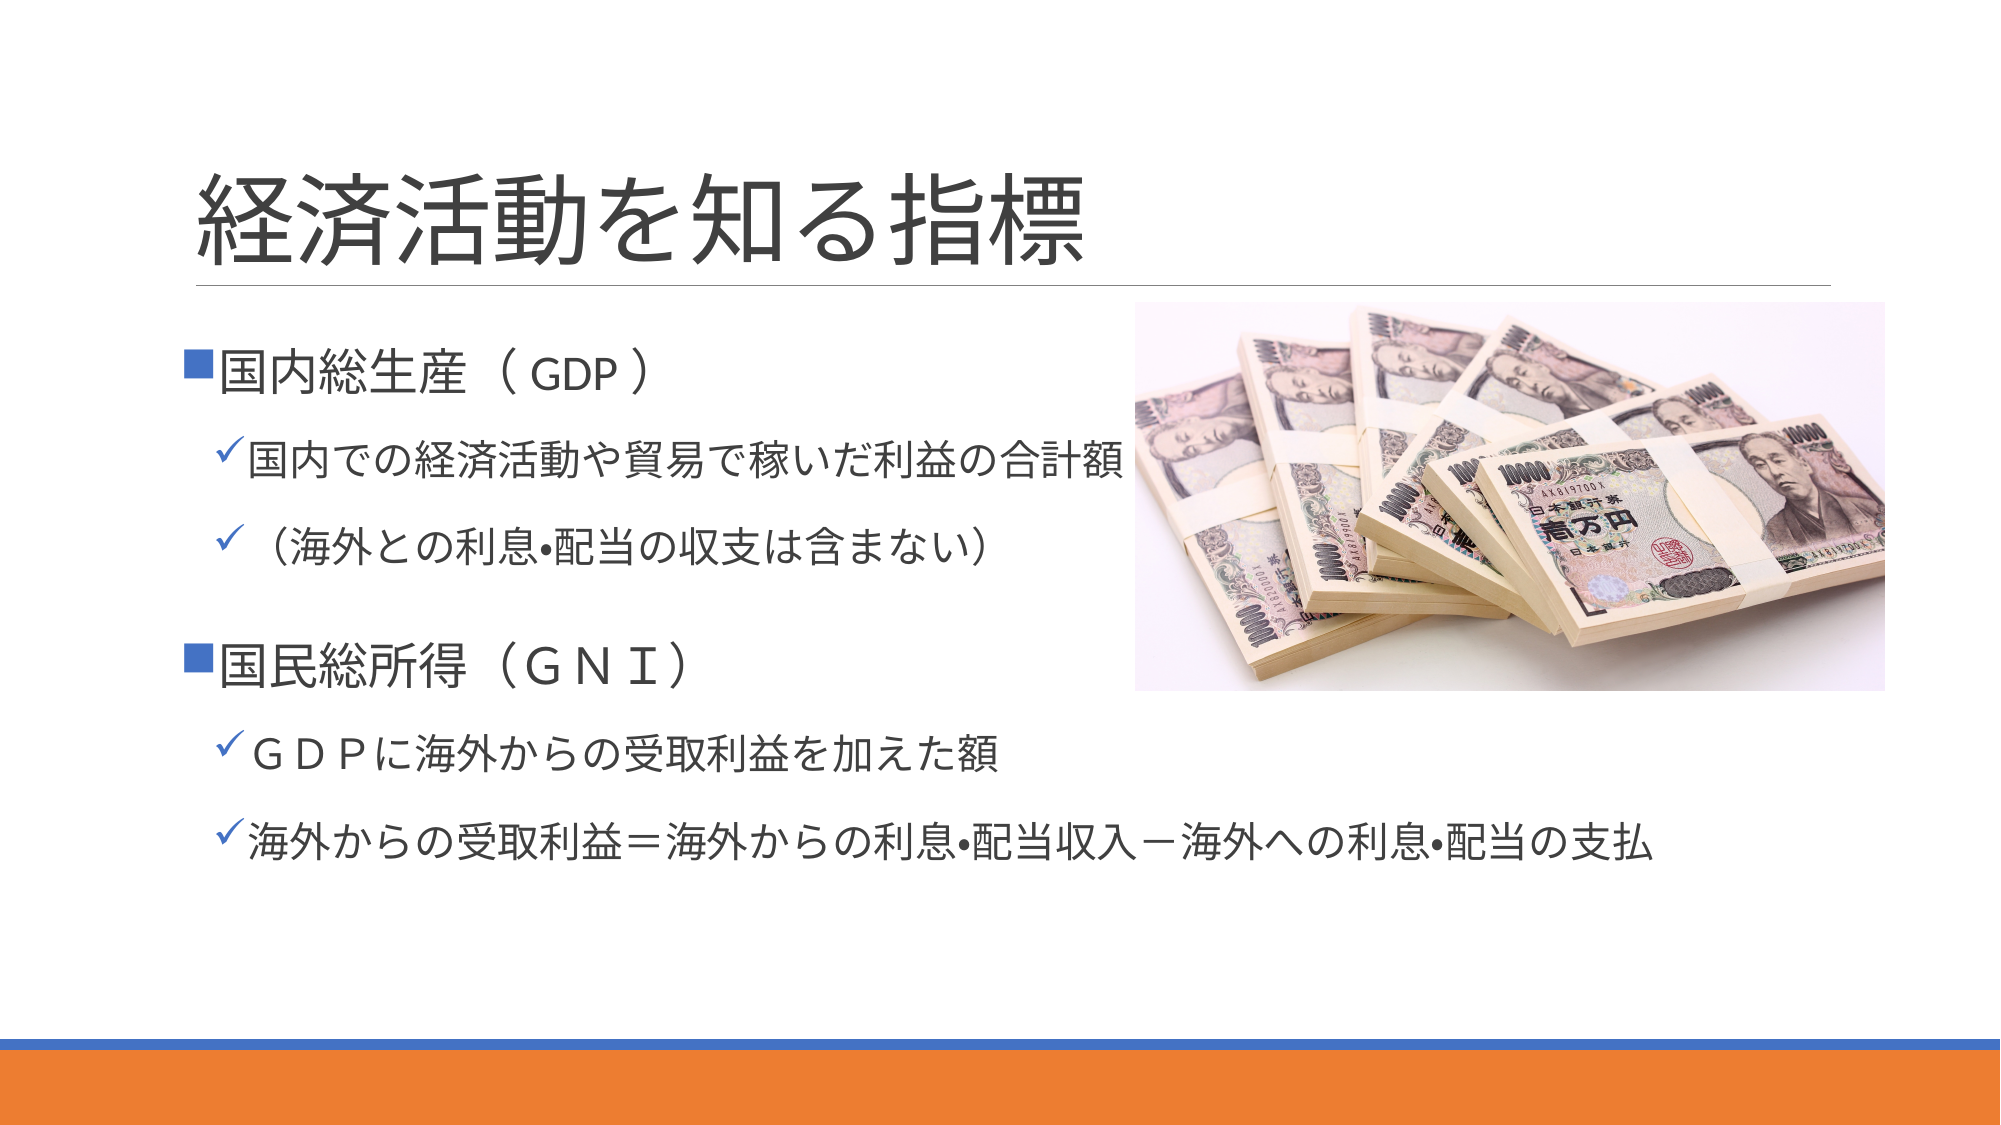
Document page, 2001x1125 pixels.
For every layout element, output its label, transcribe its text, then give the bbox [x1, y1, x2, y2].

picture [1134, 302, 1886, 692]
list 国内総生産（GDP） 国内での経済活動や貿易で稼いだ利益の合計額 （海外との利息・配当の収支は含まない） 国民総所得（ＧＮＩ） ＧＤＰに海外からの受取利益を加えた額 海外からの受取利益＝海外からの利息・配当収入－海外への利息・配当の支払 [180, 302, 1830, 963]
title 経済活動を知る指標 [180, 47, 1830, 285]
